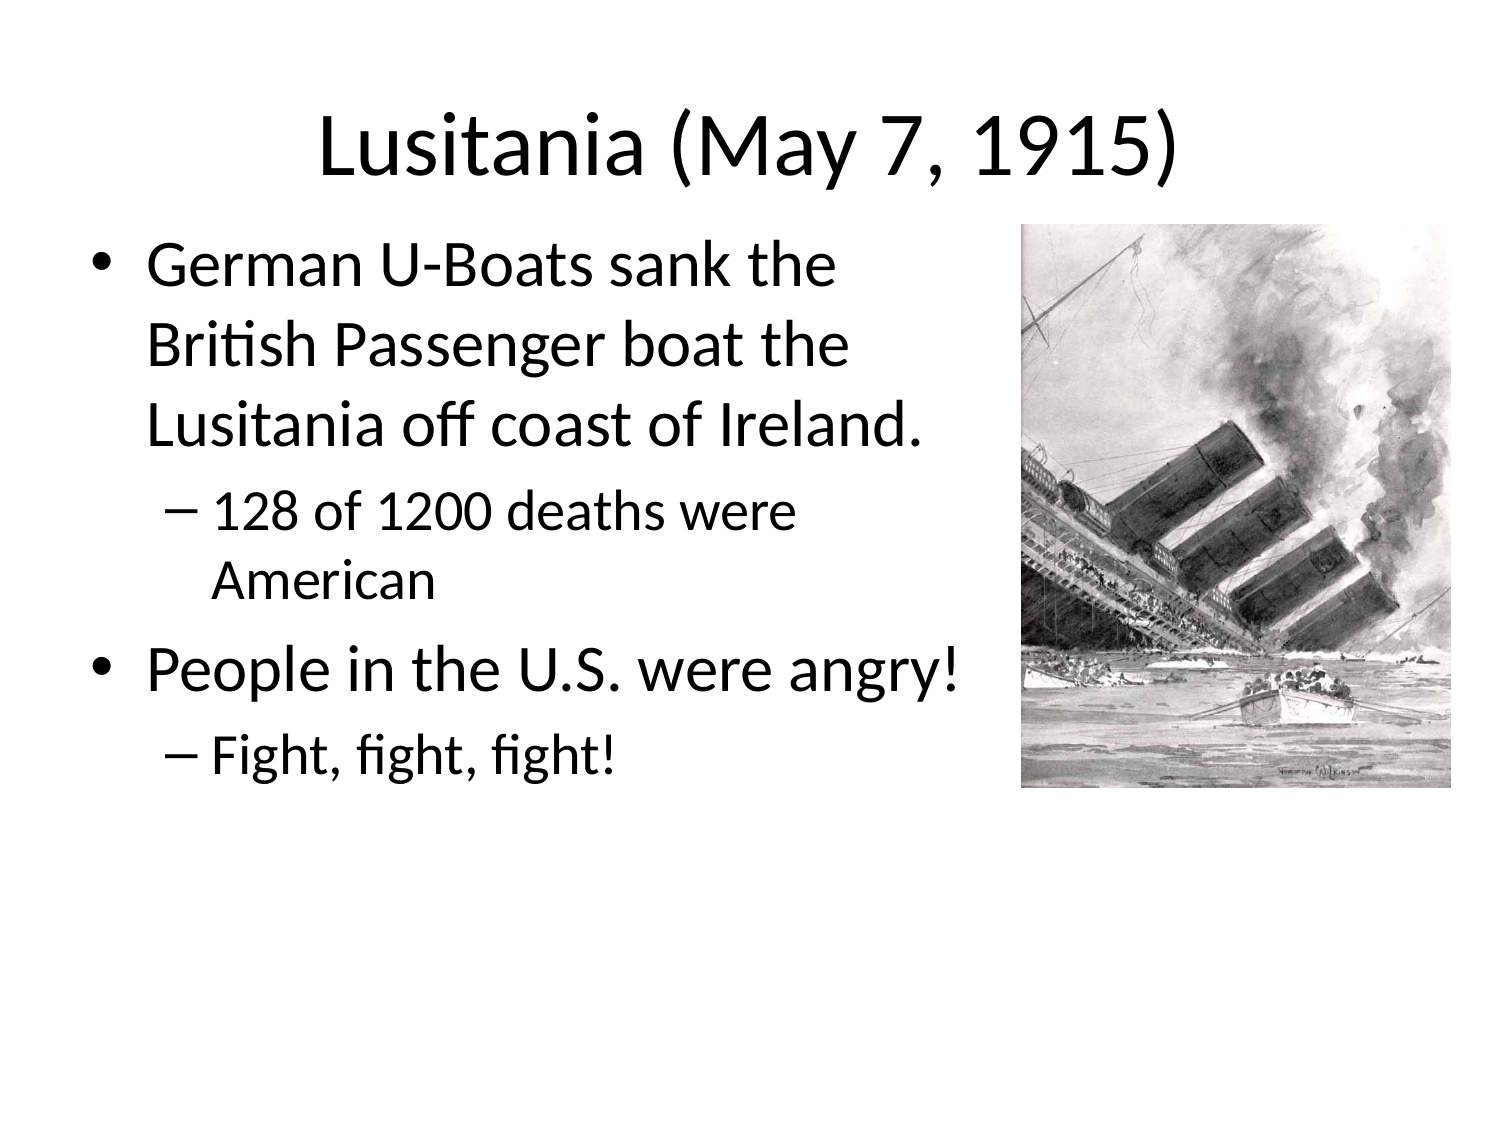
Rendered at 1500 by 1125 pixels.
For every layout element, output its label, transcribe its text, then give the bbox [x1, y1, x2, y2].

picture [1021, 224, 1451, 788]
title Lusitania (May 7, 1915) [75, 45, 1425, 233]
list German U-Boats sank the British Passenger boat the Lusitania off coast of Ireland. 128 of 1200 deaths were American People in the U.S. were angry! Fight, fight, fight! [75, 212, 1013, 1005]
